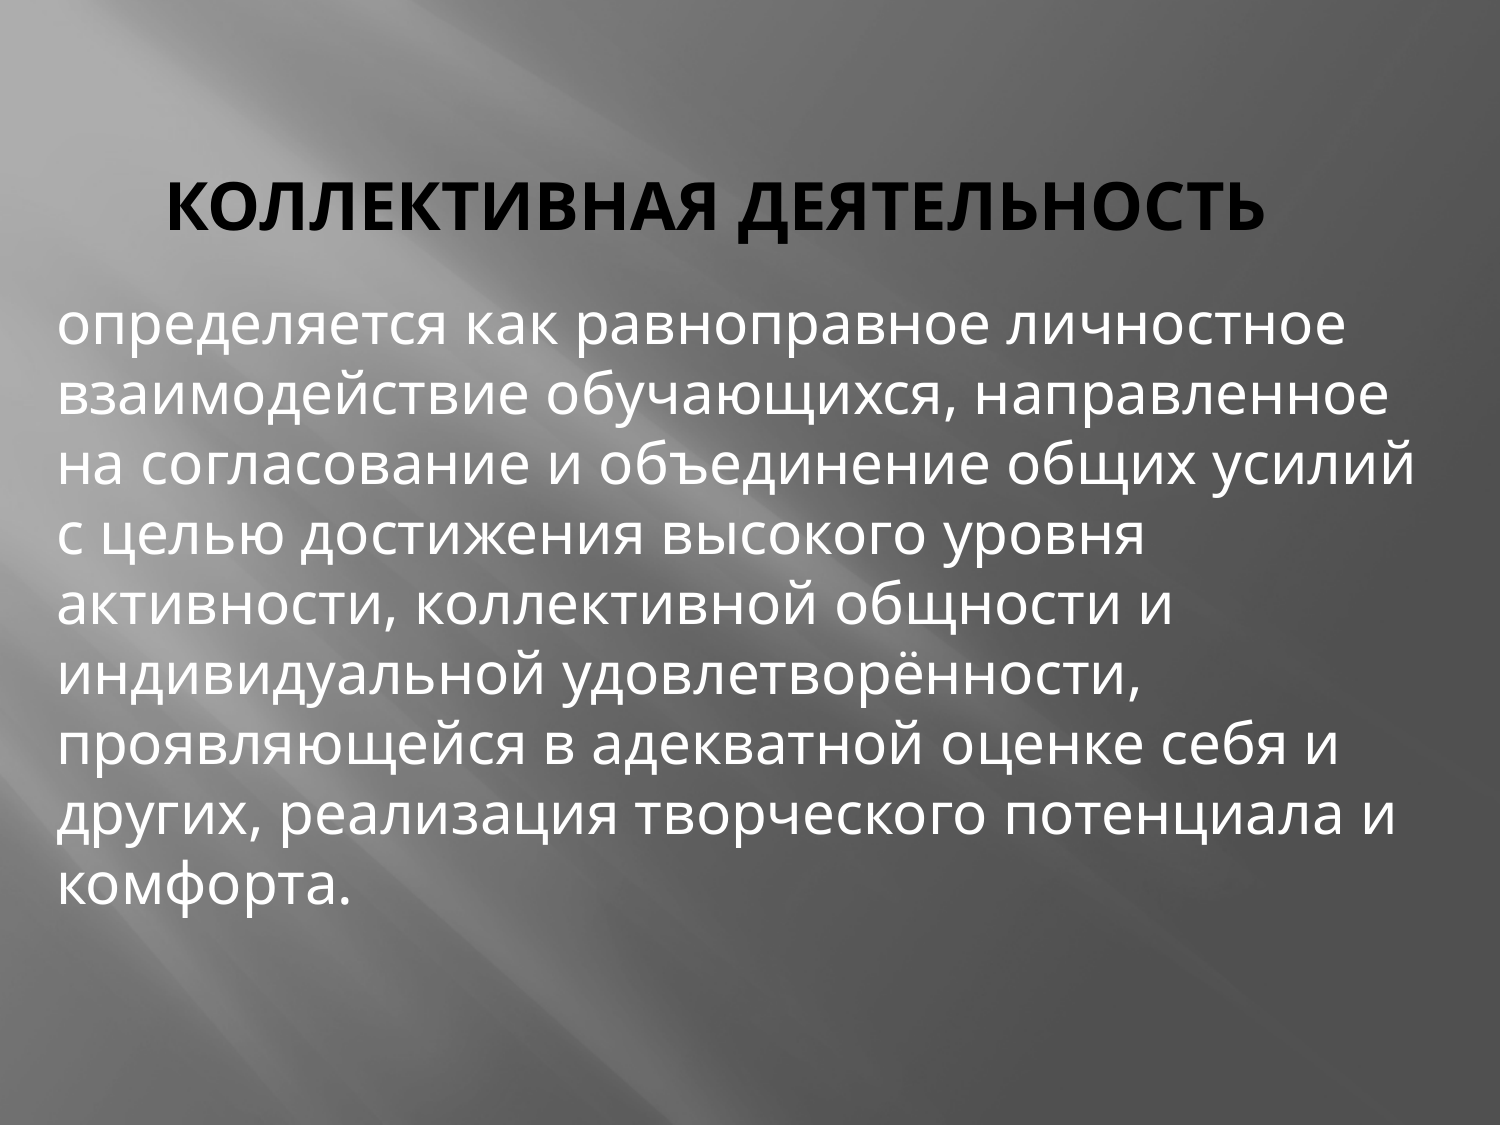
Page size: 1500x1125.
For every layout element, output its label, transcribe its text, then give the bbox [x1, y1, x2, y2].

subtitle определяется как равноправное личностное взаимодействие обучающихся, направленное на согласование и объединение общих усилий с целью достижения высокого уровня активности, коллективной общности и индивидуальной удовлетворённости, проявляющейся в адекватной оценке себя и других, реализация творческого потенциала и комфорта. [41, 278, 1447, 858]
title Коллективная деятельность [41, 54, 1392, 244]
